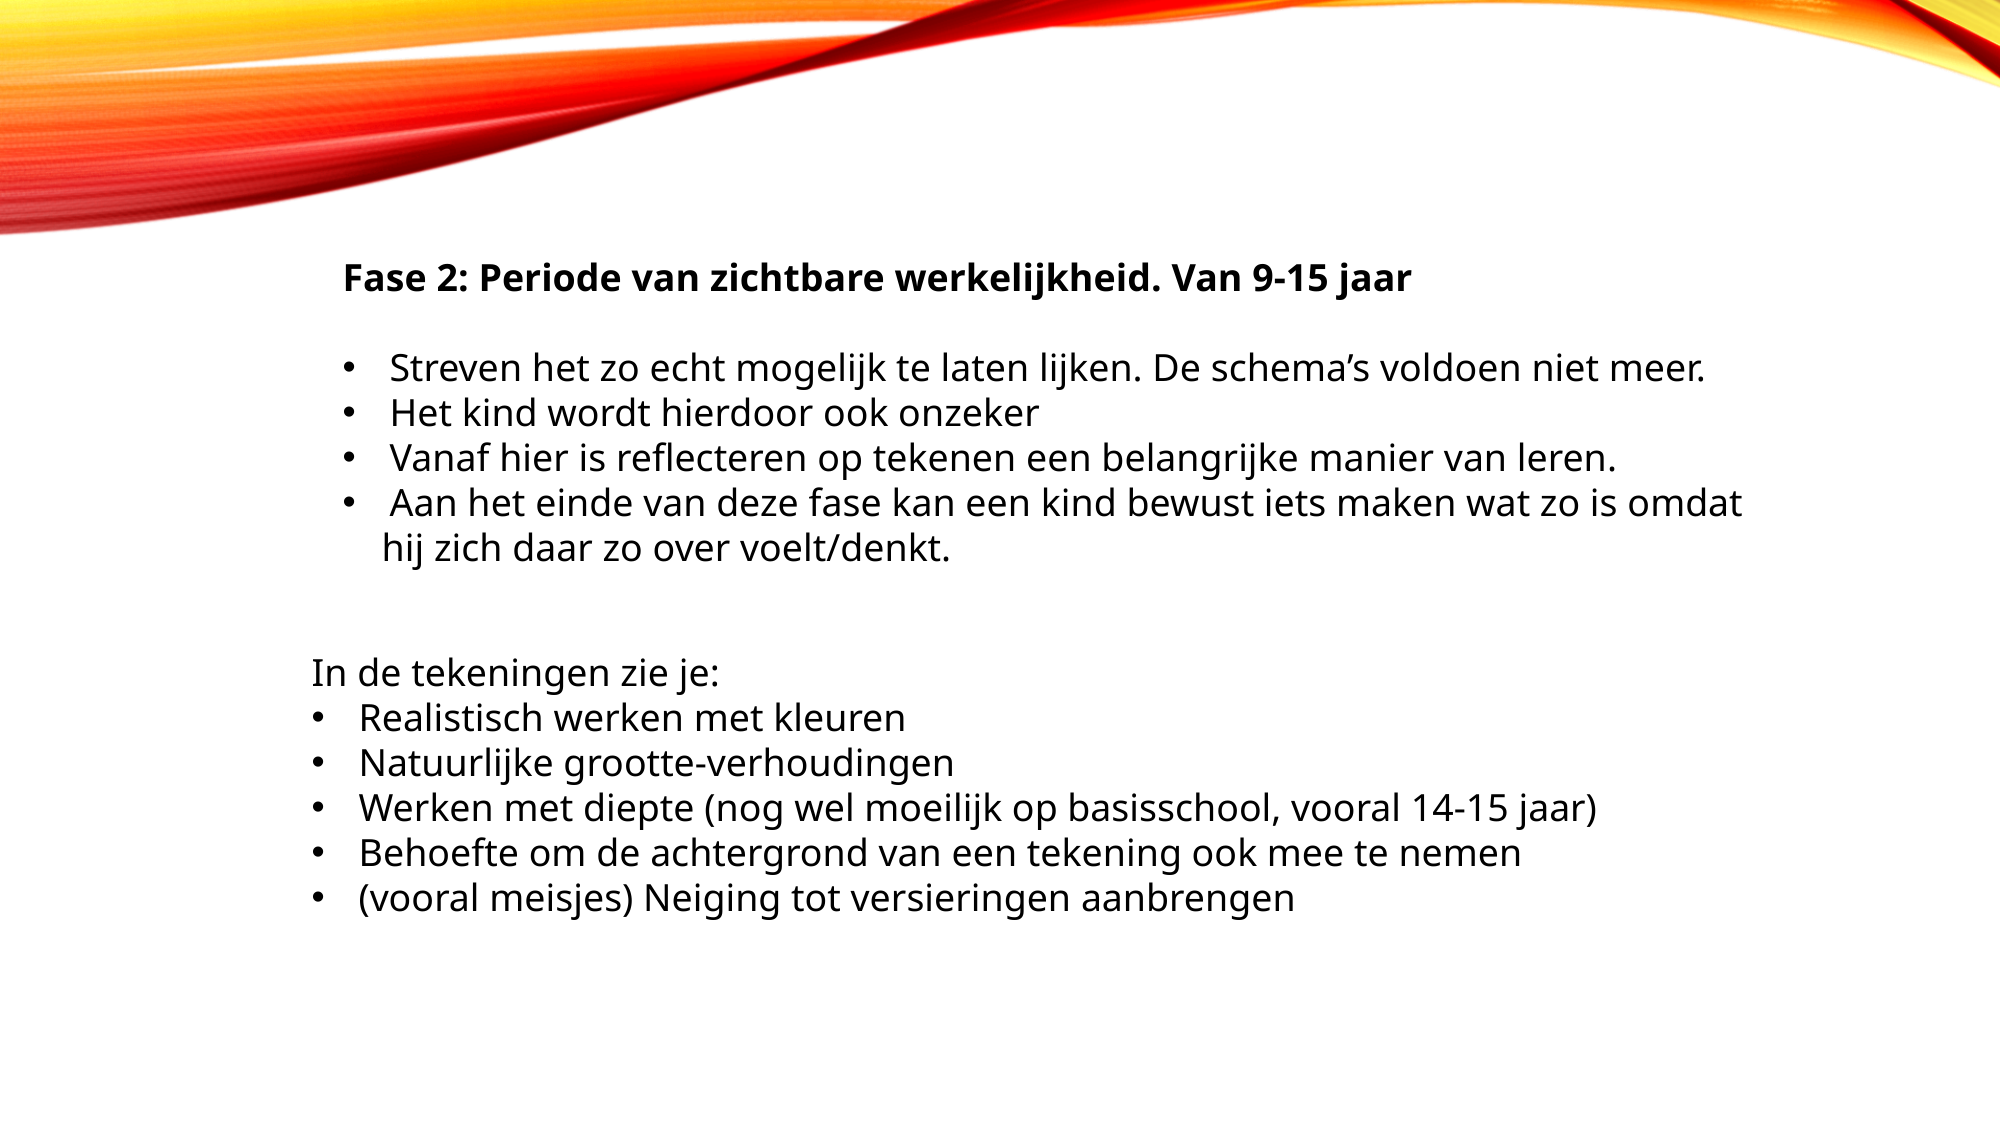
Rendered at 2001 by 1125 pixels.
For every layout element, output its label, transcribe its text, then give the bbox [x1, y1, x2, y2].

text_box In de tekeningen zie je: Realistisch werken met kleuren Natuurlijke grootte-verhoudingen Werken met diepte (nog wel moeilijk op basisschool, vooral 14-15 jaar) Behoefte om de achtergrond van een tekening ook mee te nemen (vooral meisjes) Neiging tot versieringen aanbrengen [296, 641, 1614, 927]
text_box Fase 2: Periode van zichtbare werkelijkheid. Van 9-15 jaar Streven het zo echt mogelijk te laten lijken. De schema’s voldoen niet meer. Het kind wordt hierdoor ook onzeker Vanaf hier is reflecteren op tekenen een belangrijke manier van leren. Aan het einde van deze fase kan een kind bewust iets maken wat zo is omdat hij zich daar zo over voelt/denkt. [327, 246, 1759, 577]
picture [0, 0, 2000, 237]
